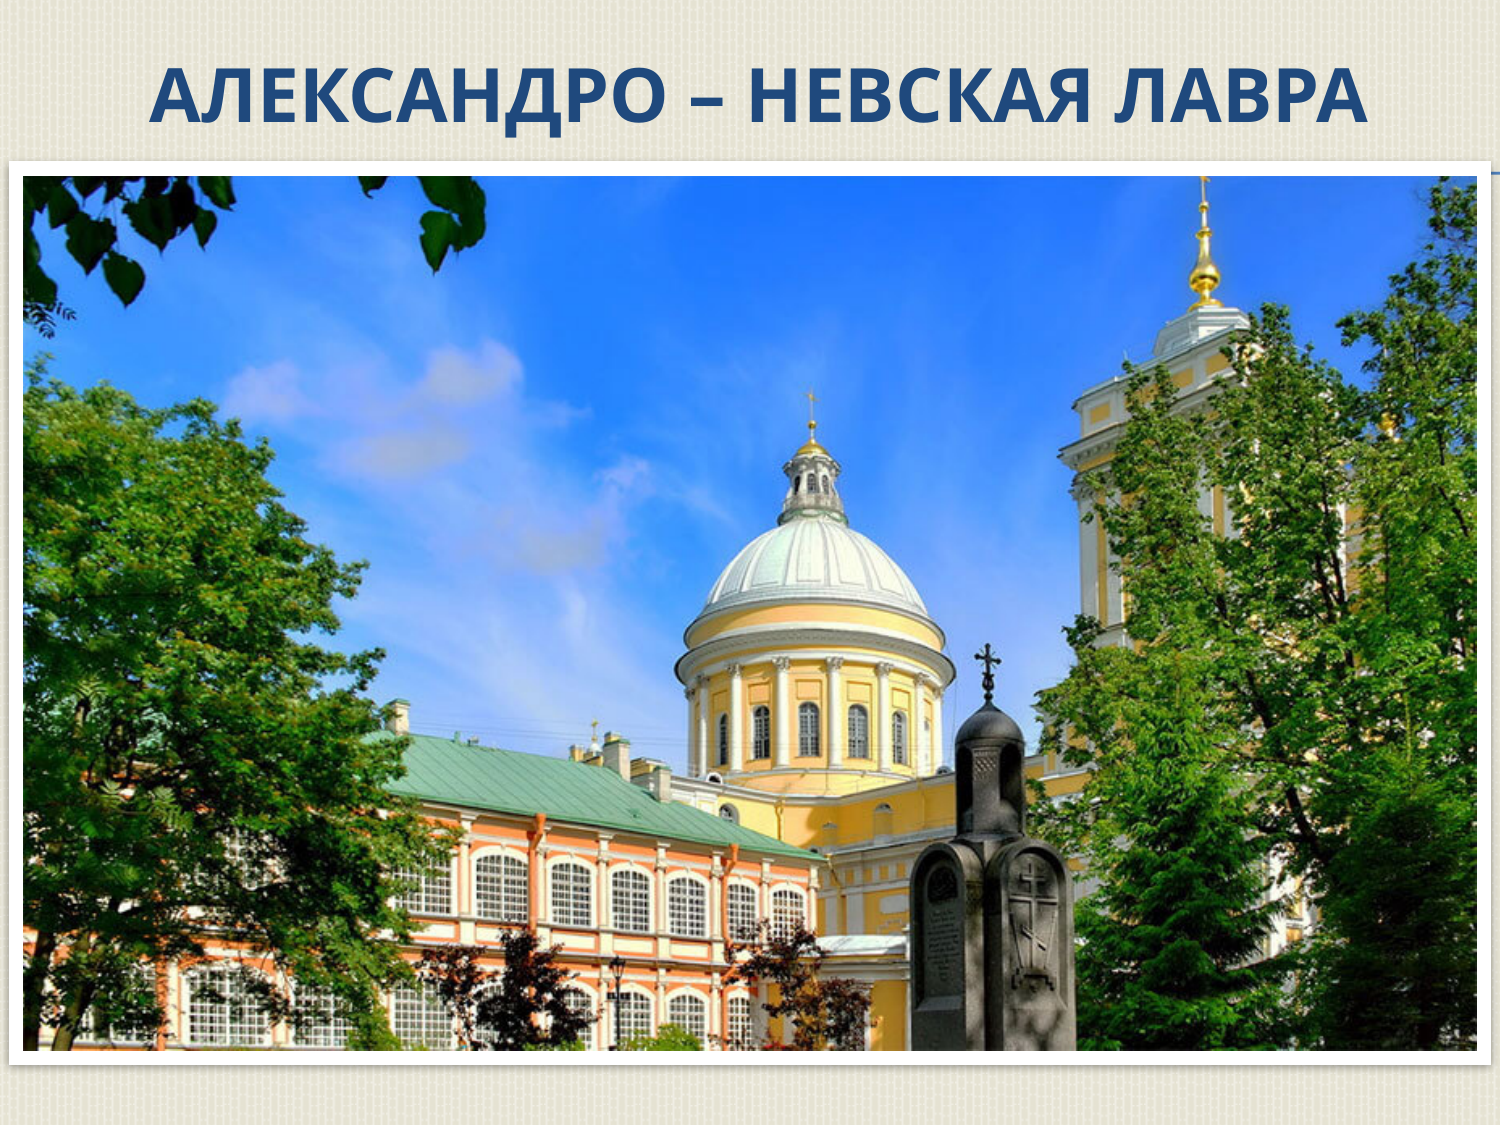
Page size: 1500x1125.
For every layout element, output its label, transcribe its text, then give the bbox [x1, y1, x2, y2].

title Александро – Невская лавра [46, 23, 1472, 158]
picture [23, 175, 1477, 1052]
